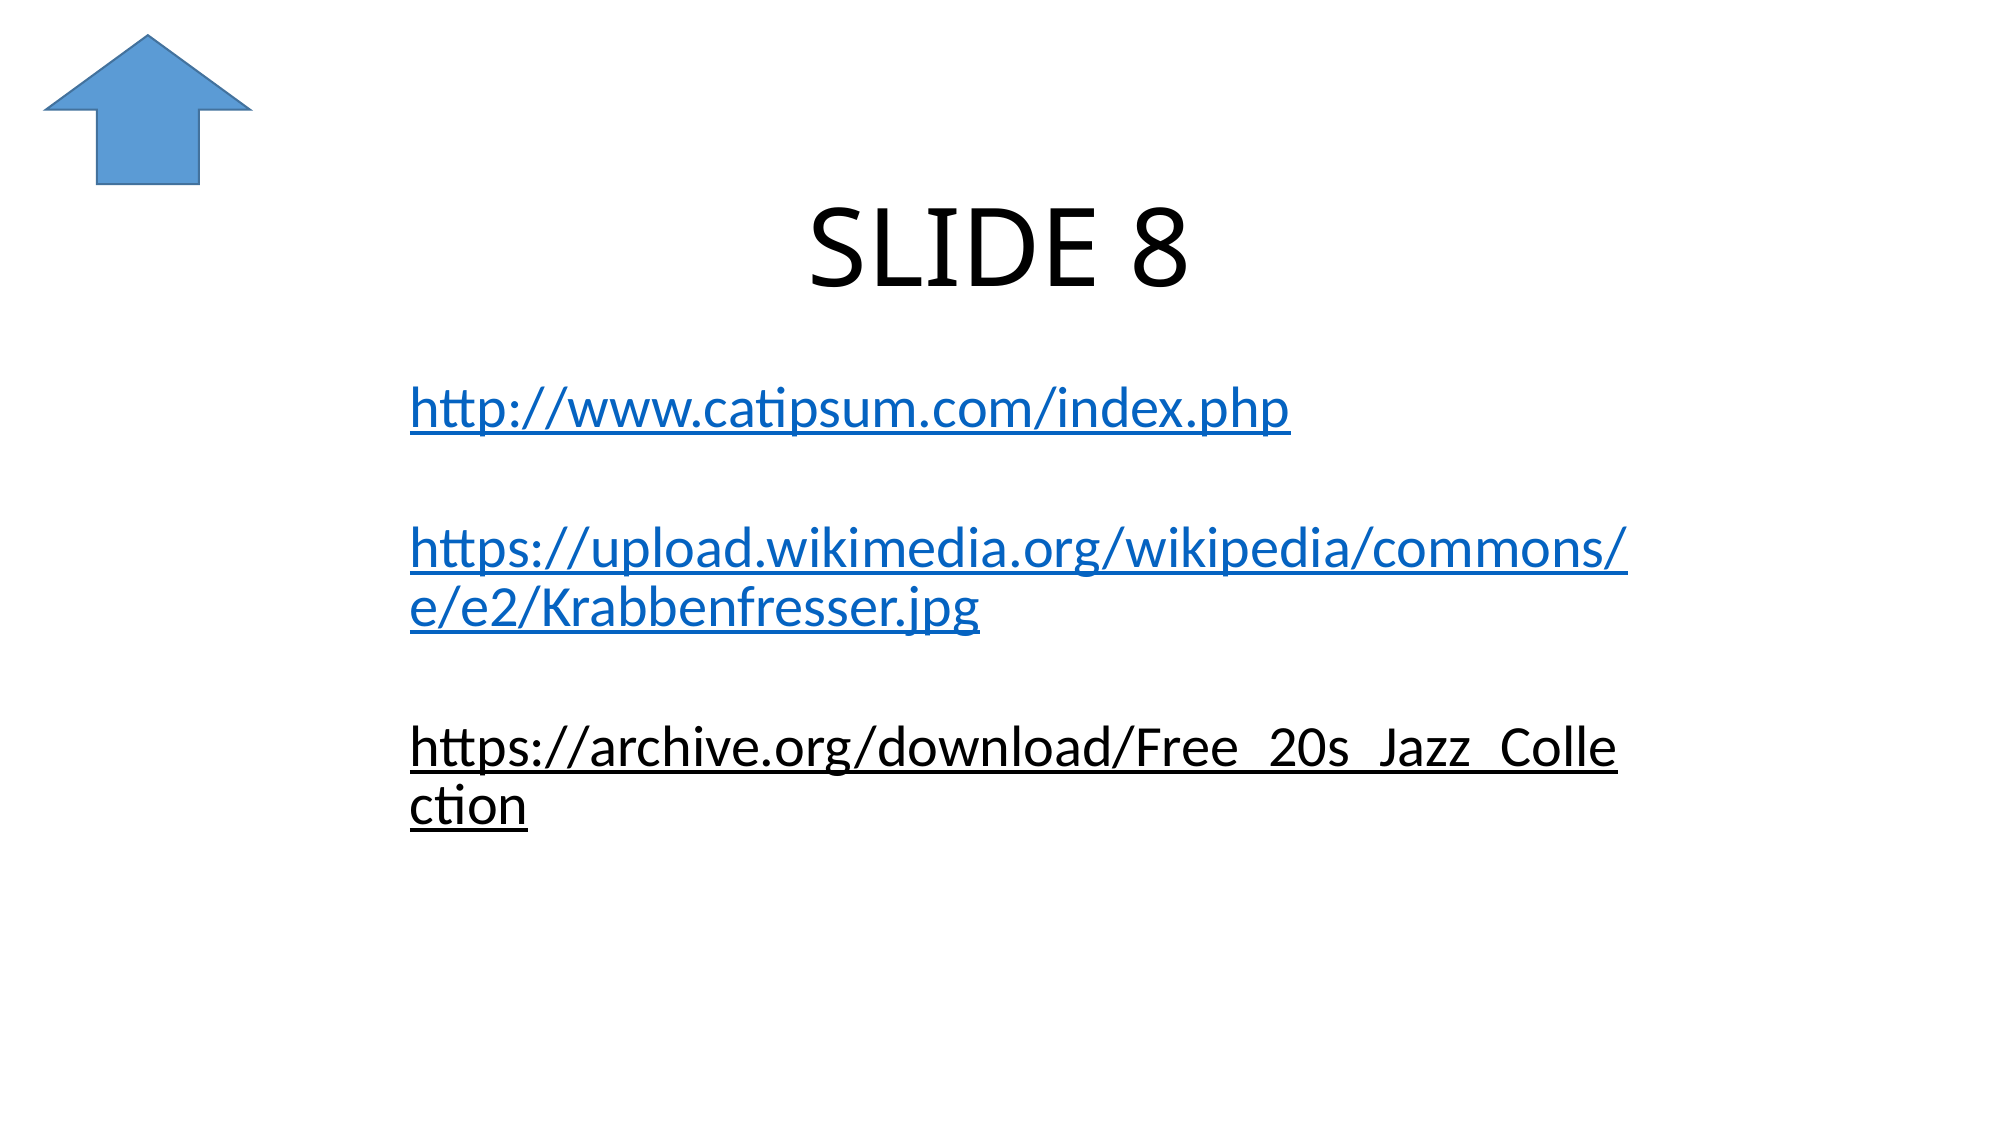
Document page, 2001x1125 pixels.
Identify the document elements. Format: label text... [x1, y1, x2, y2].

text_box [42, 33, 254, 186]
title SLIDE 8 [249, 184, 1750, 318]
text_box http://www.catipsum.com/index.php https://upload.wikimedia.org/wikipedia/commons/e/e2/Krabbenfresser.jpg https://archive.org/download/Free_20s_Jazz_Collection [395, 317, 1648, 1067]
